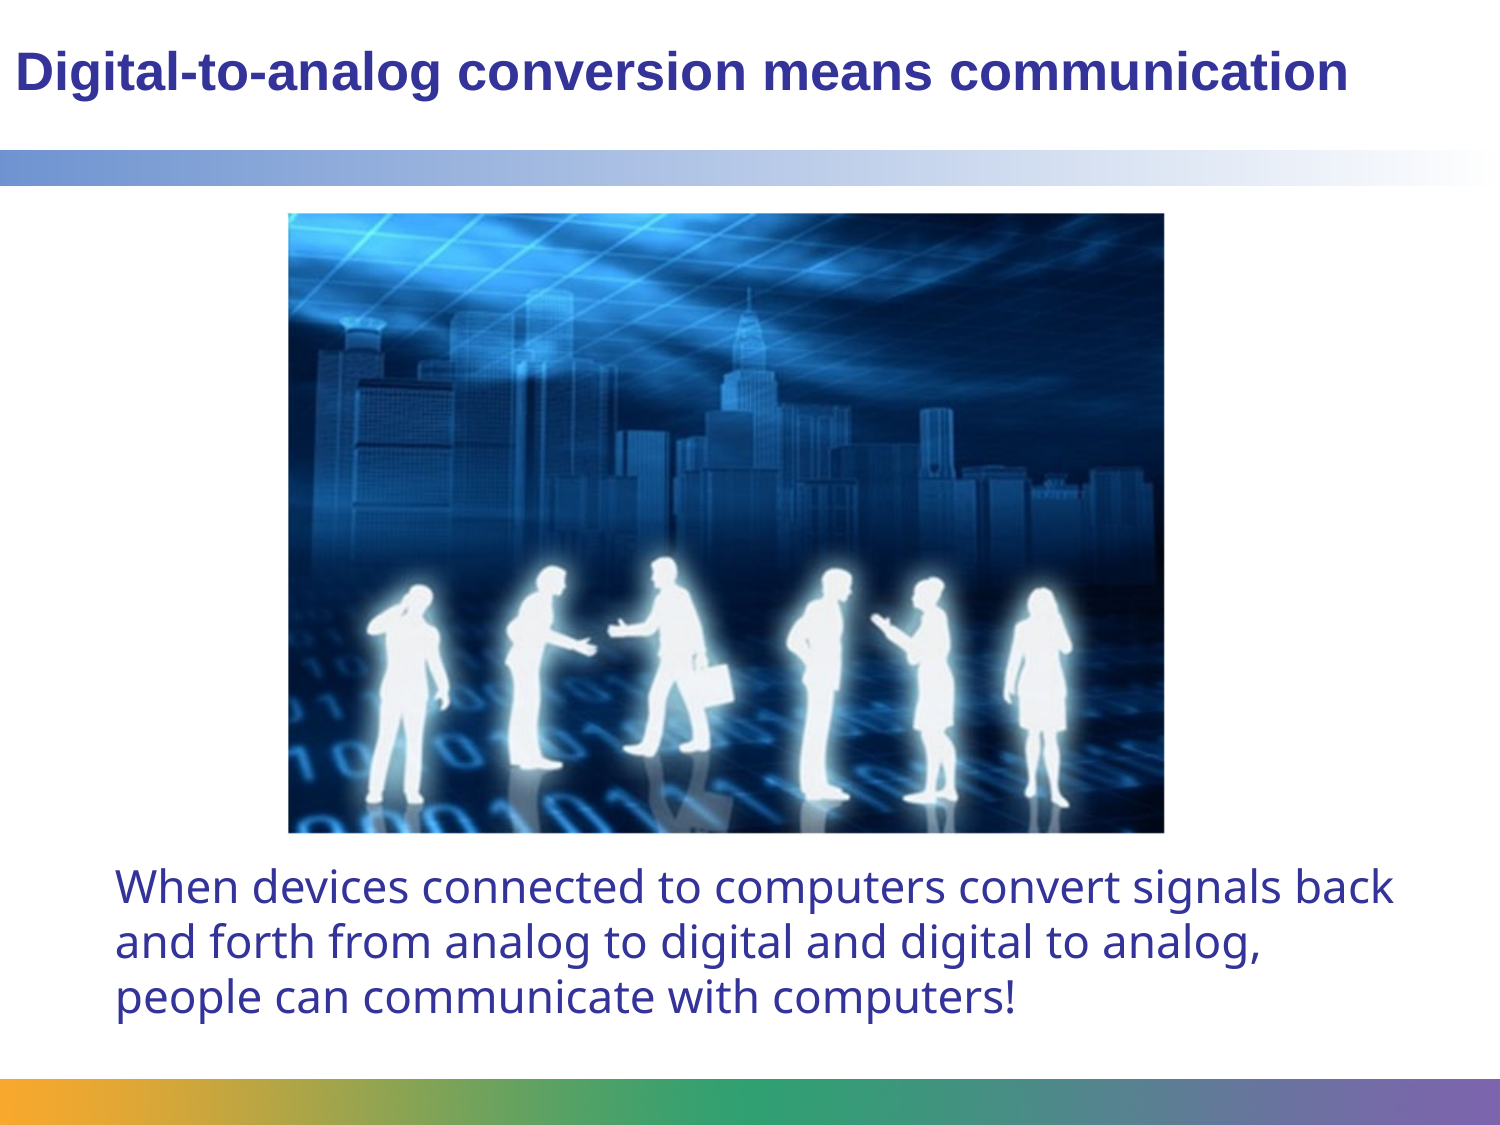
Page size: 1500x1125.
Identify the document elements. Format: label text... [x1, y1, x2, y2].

title Digital-to-analog conversion means communication [0, 0, 1463, 138]
picture [0, 1079, 1500, 1125]
picture [287, 212, 1166, 835]
list When devices connected to computers convert signals back and forth from analog to digital and digital to analog, people can communicate with computers! [99, 849, 1413, 1076]
